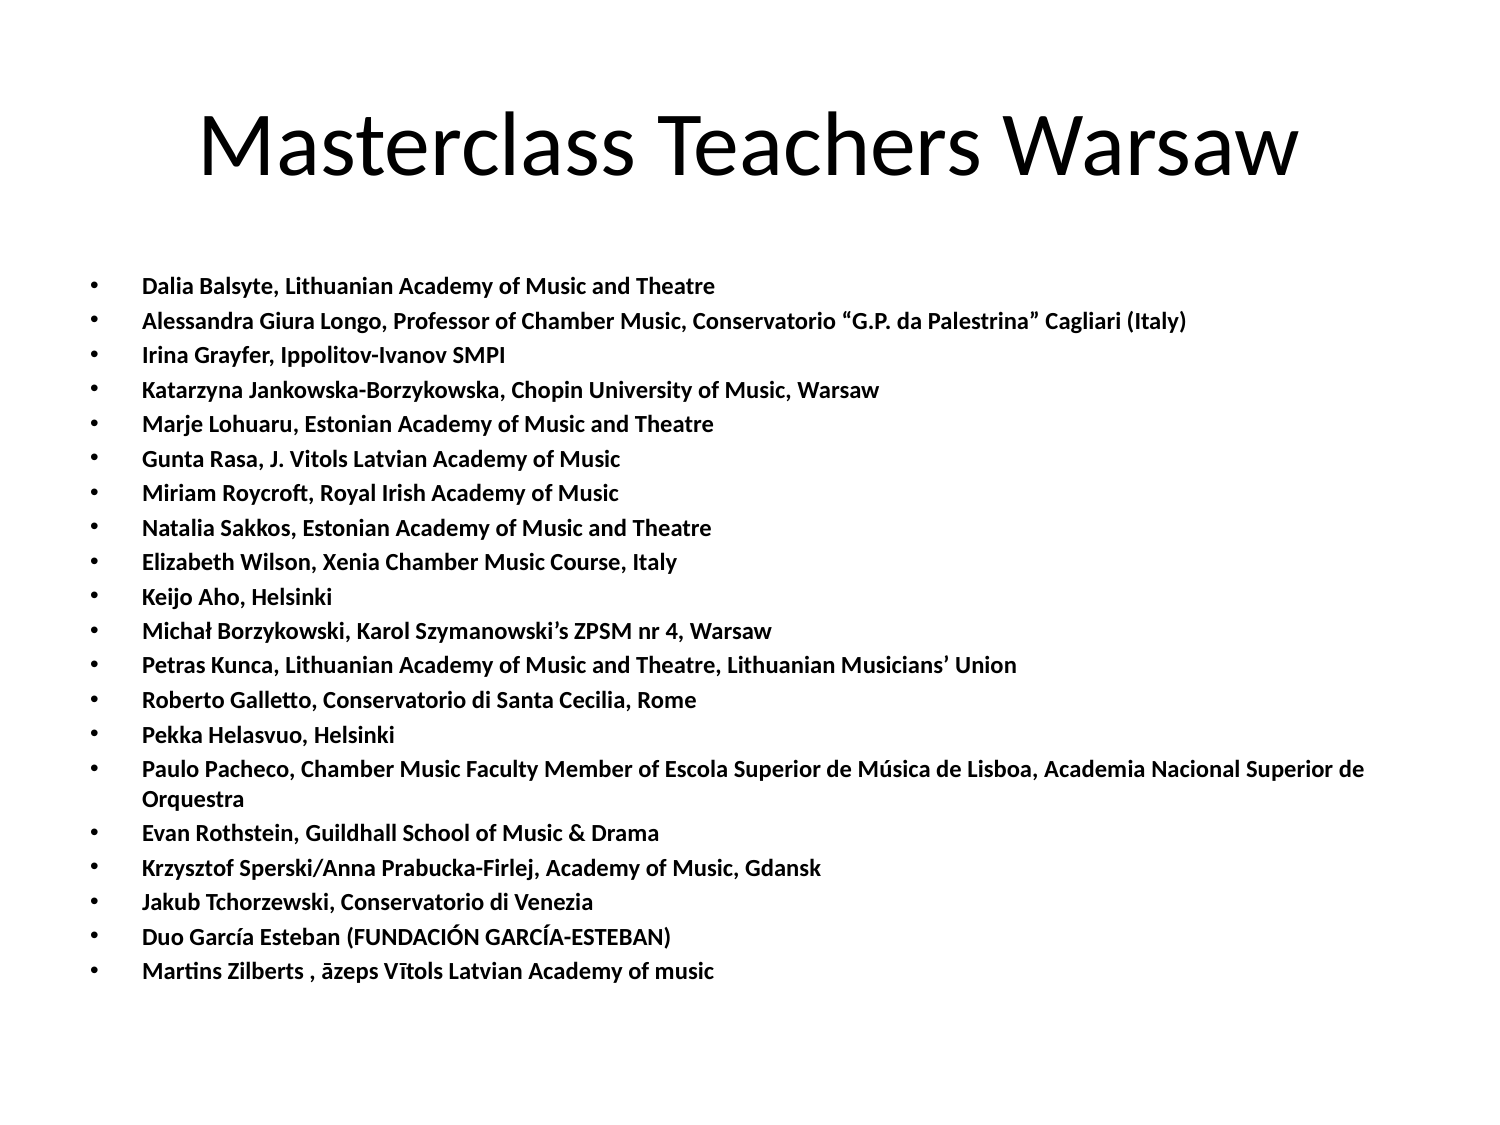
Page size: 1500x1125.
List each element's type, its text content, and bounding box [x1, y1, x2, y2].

list Dalia Balsyte, Lithuanian Academy of Music and Theatre Alessandra Giura Longo, Professor of Chamber Music, Conservatorio “G.P. da Palestrina” Cagliari (Italy) Irina Grayfer, Ippolitov-Ivanov SMPI Katarzyna Jankowska-Borzykowska, Chopin University of Music, Warsaw Marje Lohuaru, Estonian Academy of Music and Theatre Gunta Rasa, J. Vitols Latvian Academy of Music Miriam Roycroft, Royal Irish Academy of Music Natalia Sakkos, Estonian Academy of Music and Theatre Elizabeth Wilson, Xenia Chamber Music Course, Italy Keijo Aho, Helsinki Michał Borzykowski, Karol Szymanowski’s ZPSM nr 4, Warsaw Petras Kunca, Lithuanian Academy of Music and Theatre, Lithuanian Musicians’ Union Roberto Galletto, Conservatorio di Santa Cecilia, Rome Pekka Helasvuo, Helsinki Paulo Pacheco, Chamber Music Faculty Member of Escola Superior de Música de Lisboa, Academia Nacional Superior de Orquestra Evan Rothstein, Guildhall School of Music & Drama Krzysztof Sperski/Anna Prabucka-Firlej, Academy of Music, Gdansk Jakub Tchorzewski, Conservatorio di Venezia Duo García Esteban (FUNDACIÓN GARCÍA-ESTEBAN) Martins Zilberts , āzeps Vītols Latvian Academy of music [75, 262, 1425, 1005]
title Masterclass Teachers Warsaw [75, 45, 1425, 233]
